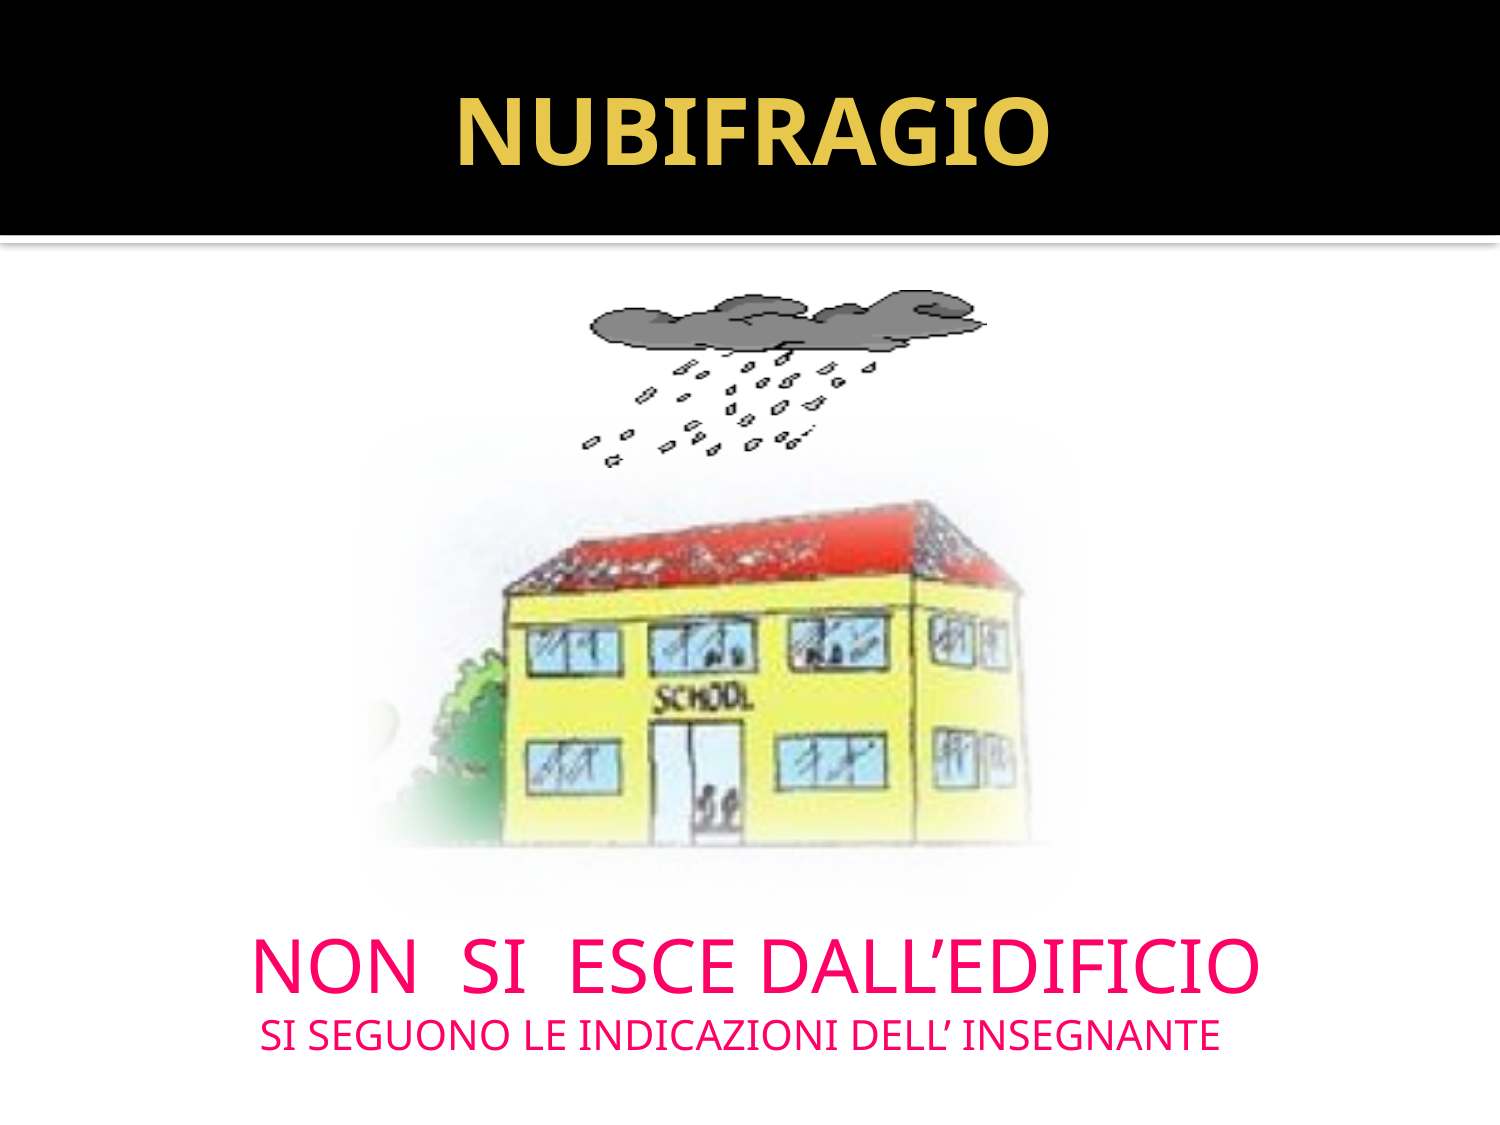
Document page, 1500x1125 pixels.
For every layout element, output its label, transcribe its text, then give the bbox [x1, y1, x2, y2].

title NUBIFRAGIO [75, 25, 1425, 231]
list NON SI ESCE DALL’EDIFICIO SI SEGUONO LE INDICAZIONI DELL’ INSEGNANTE [58, 903, 1441, 1105]
picture [348, 290, 1109, 929]
